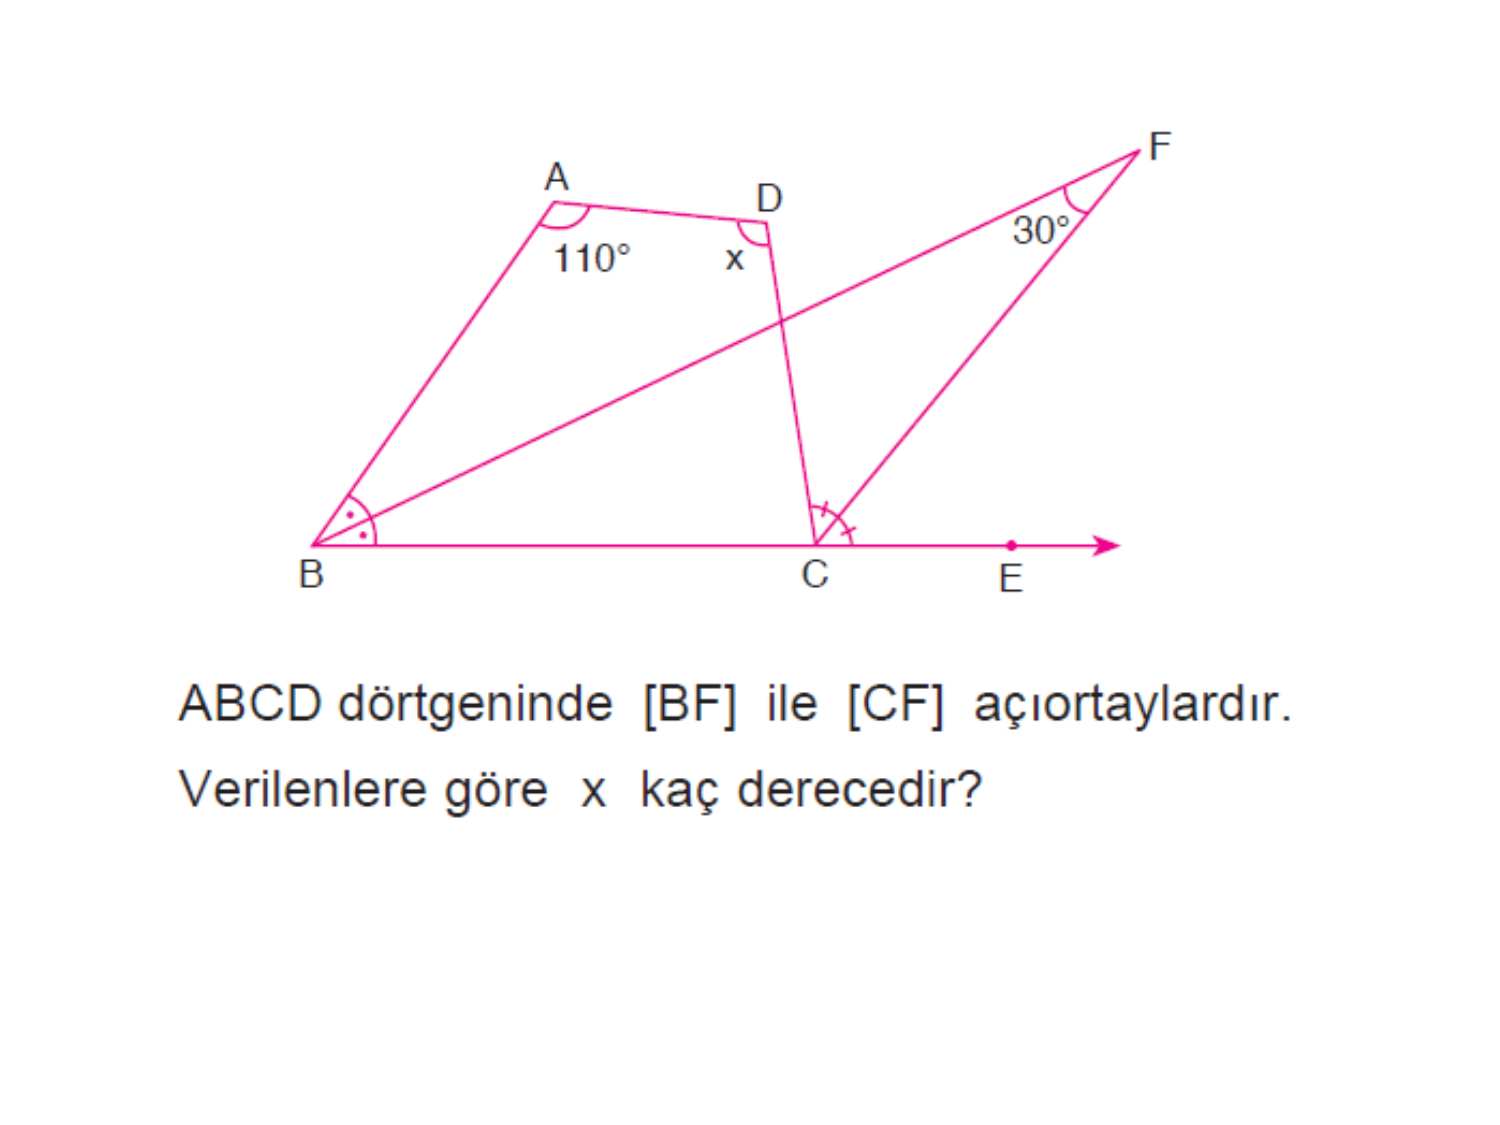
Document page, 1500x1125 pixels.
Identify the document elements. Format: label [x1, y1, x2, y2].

picture [135, 66, 1322, 835]
